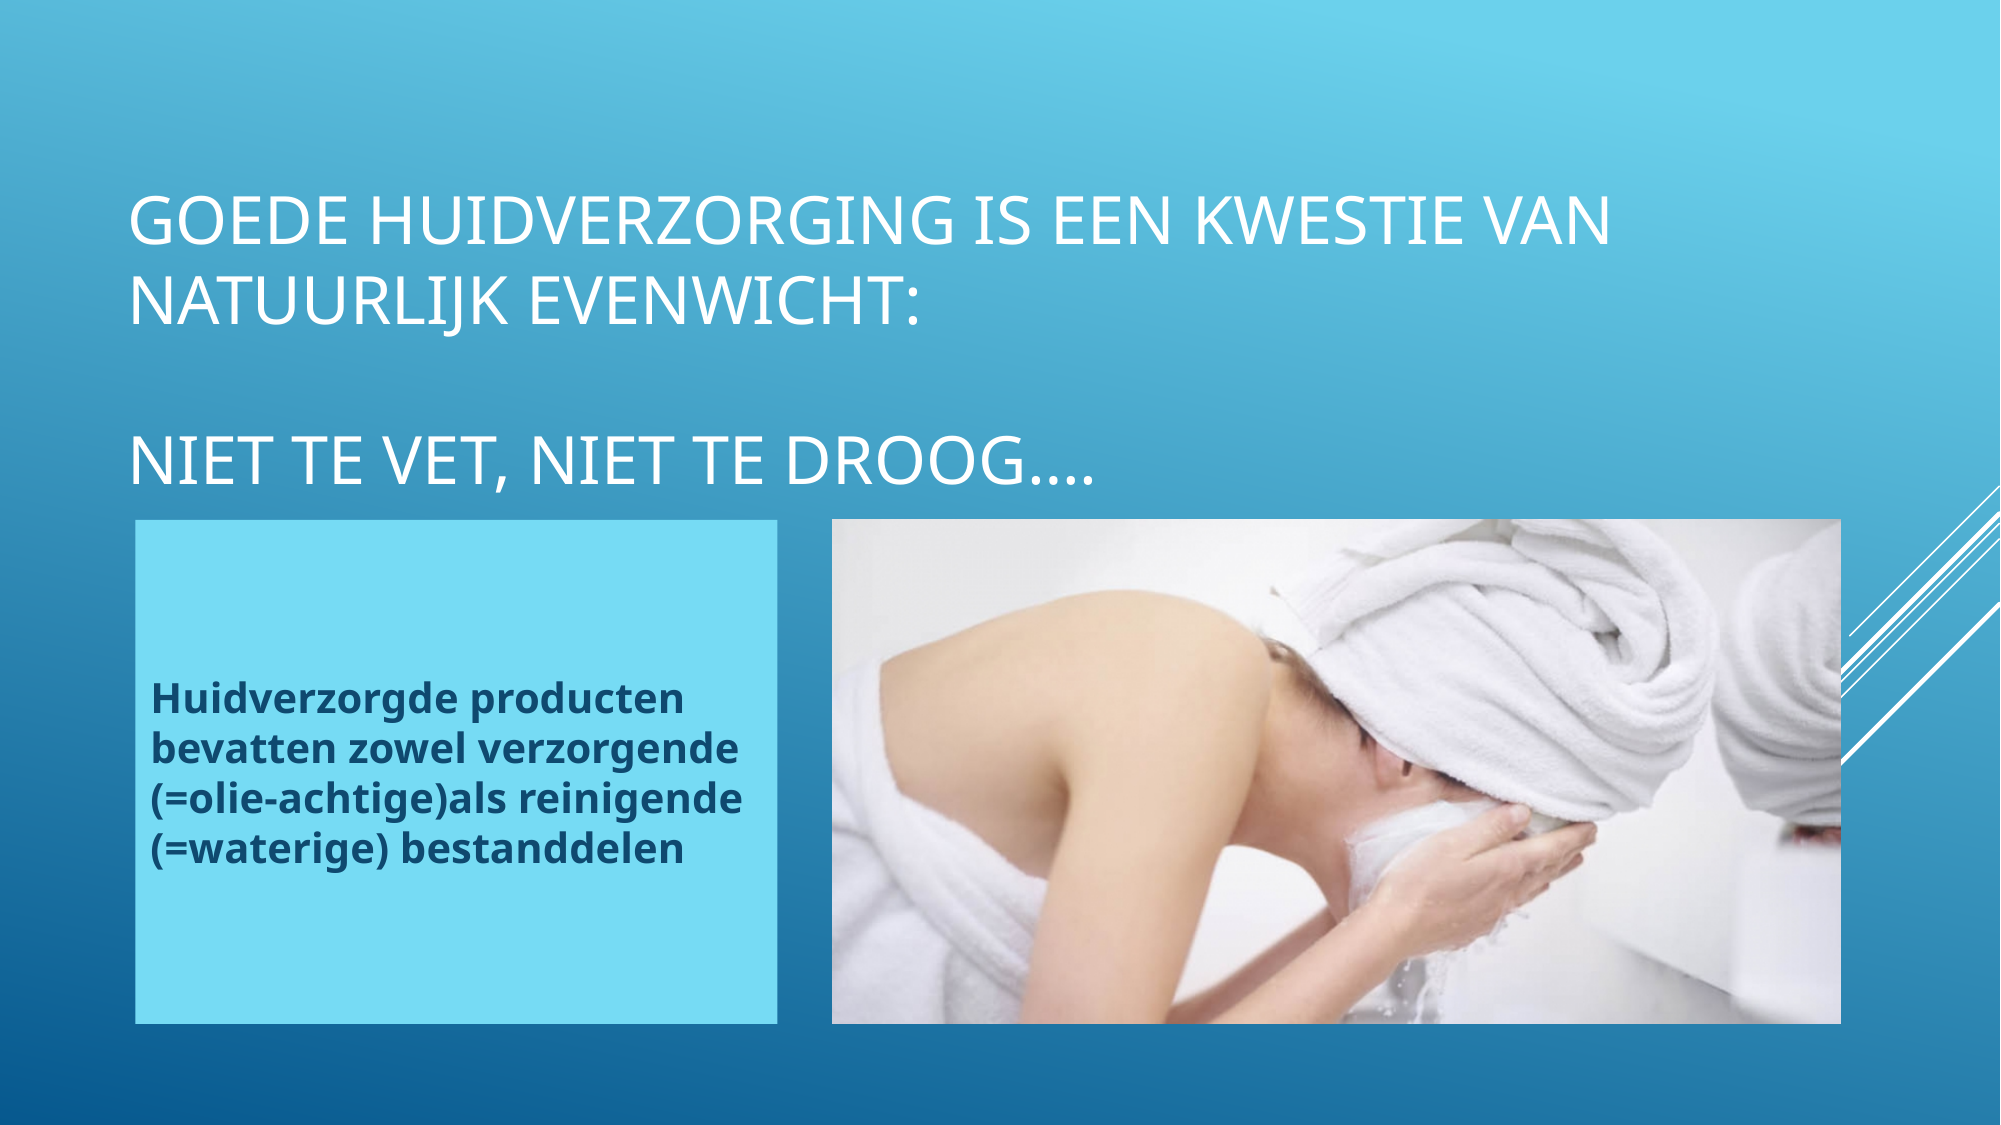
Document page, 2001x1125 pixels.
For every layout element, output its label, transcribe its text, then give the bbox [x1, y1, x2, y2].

list Huidverzorgde producten bevatten zowel verzorgende (=olie-achtige)als reinigende (=waterige) bestanddelen [135, 519, 778, 1024]
picture [832, 519, 1841, 1025]
title Goede huidverzorging is een kwestie van Natuurlijk Evenwicht: Niet te vet, niet te droog…. [112, 112, 1763, 563]
